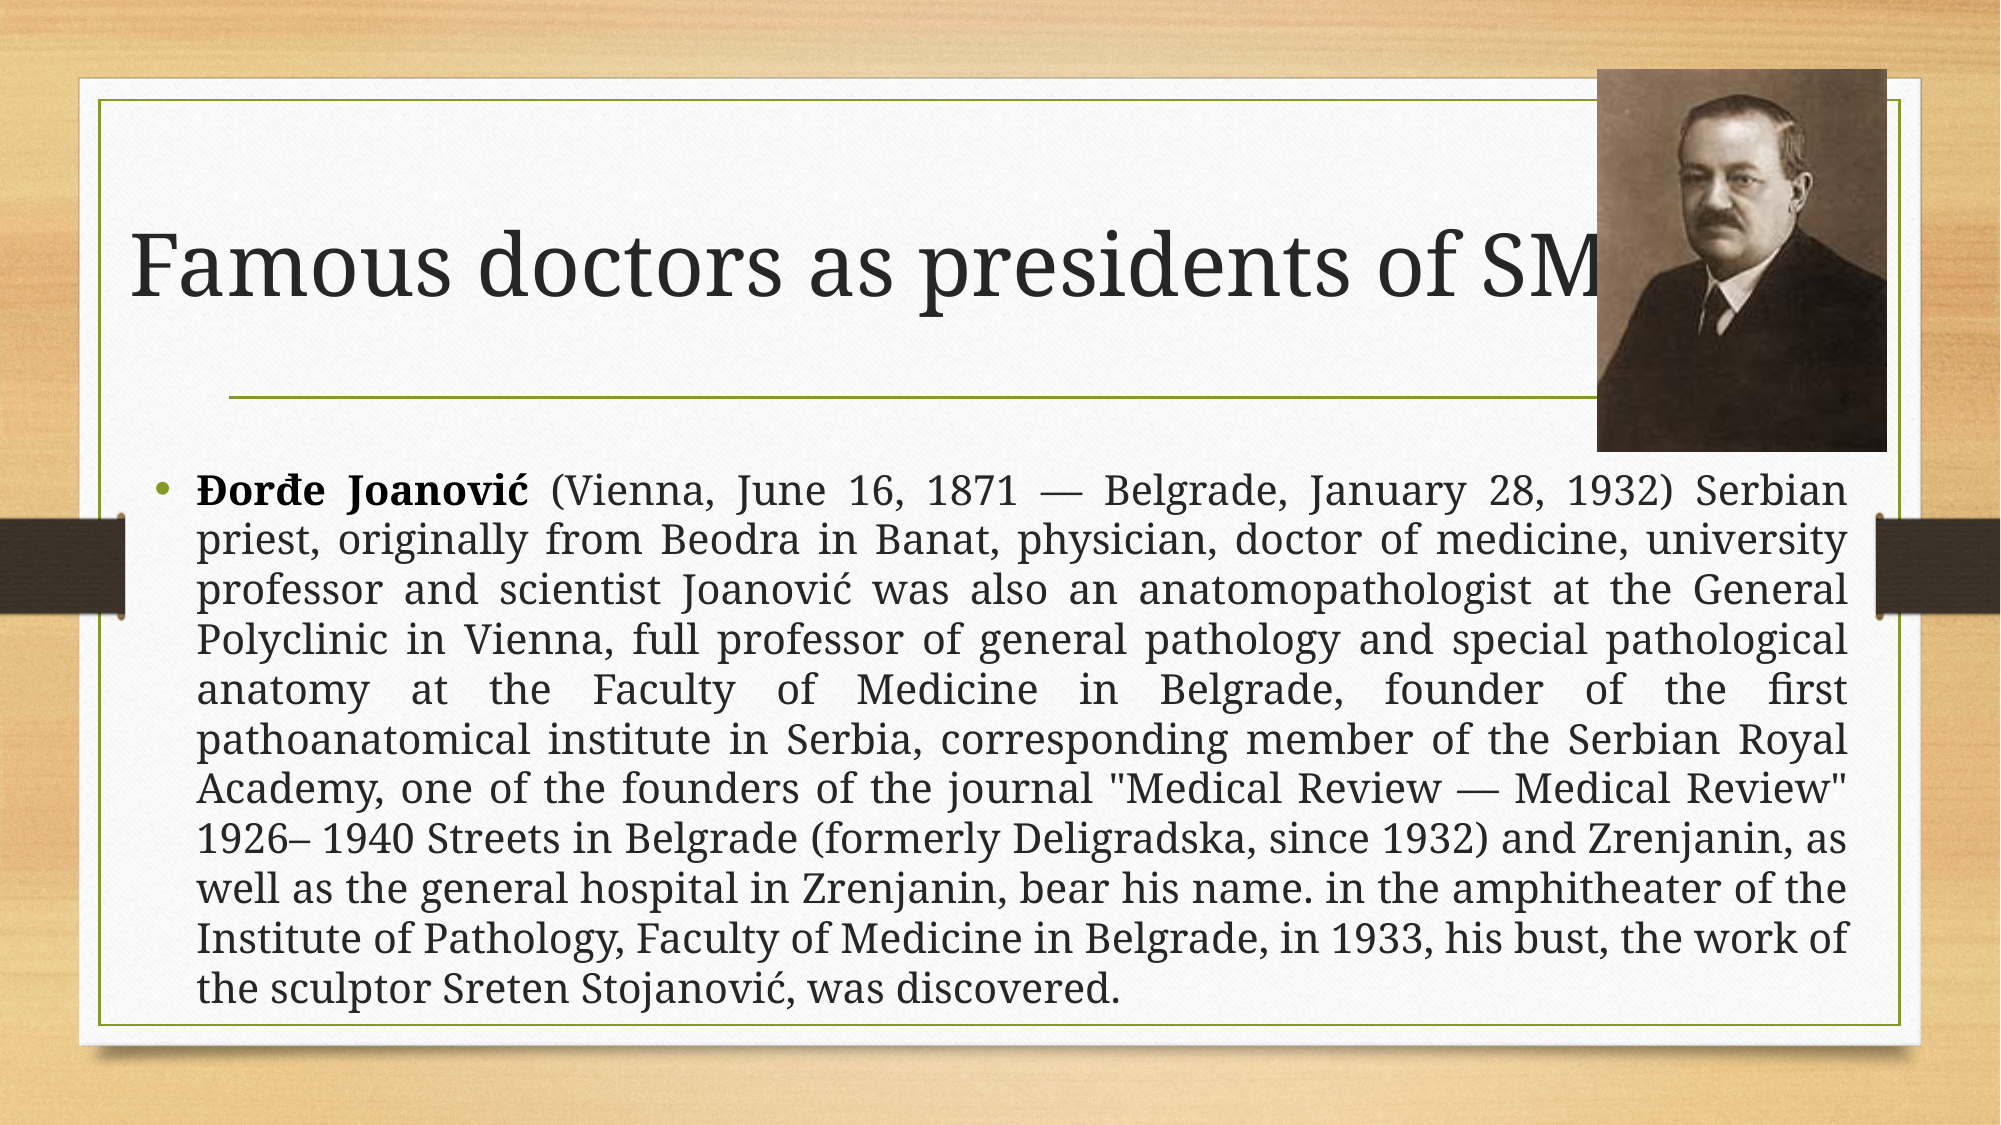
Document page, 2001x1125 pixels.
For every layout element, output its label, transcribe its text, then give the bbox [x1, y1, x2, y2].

picture [0, 0, 2001, 1125]
list Đorđe Joanović (Vienna, June 16, 1871 — Belgrade, January 28, 1932) Serbian priest, originally from Beodra in Banat, physician, doctor of medicine, university professor and scientist Joanović was also an anatomopathologist at the General Polyclinic in Vienna, full professor of general pathology and special pathological anatomy at the Faculty of Medicine in Belgrade, founder of the first pathoanatomical institute in Serbia, corresponding member of the Serbian Royal Academy, one of the founders of the journal "Medical Review — Medical Review" 1926– 1940 Streets in Belgrade (formerly Deligradska, since 1932) and Zrenjanin, as well as the general hospital in Zrenjanin, bear his name. in the amphitheater of the Institute of Pathology, Faculty of Medicine in Belgrade, in 1933, his bust, the work of the sculptor Sreten Stojanović, was discovered. [139, 387, 1865, 1023]
title Famous doctors as presidents of SMA [113, 154, 1597, 369]
